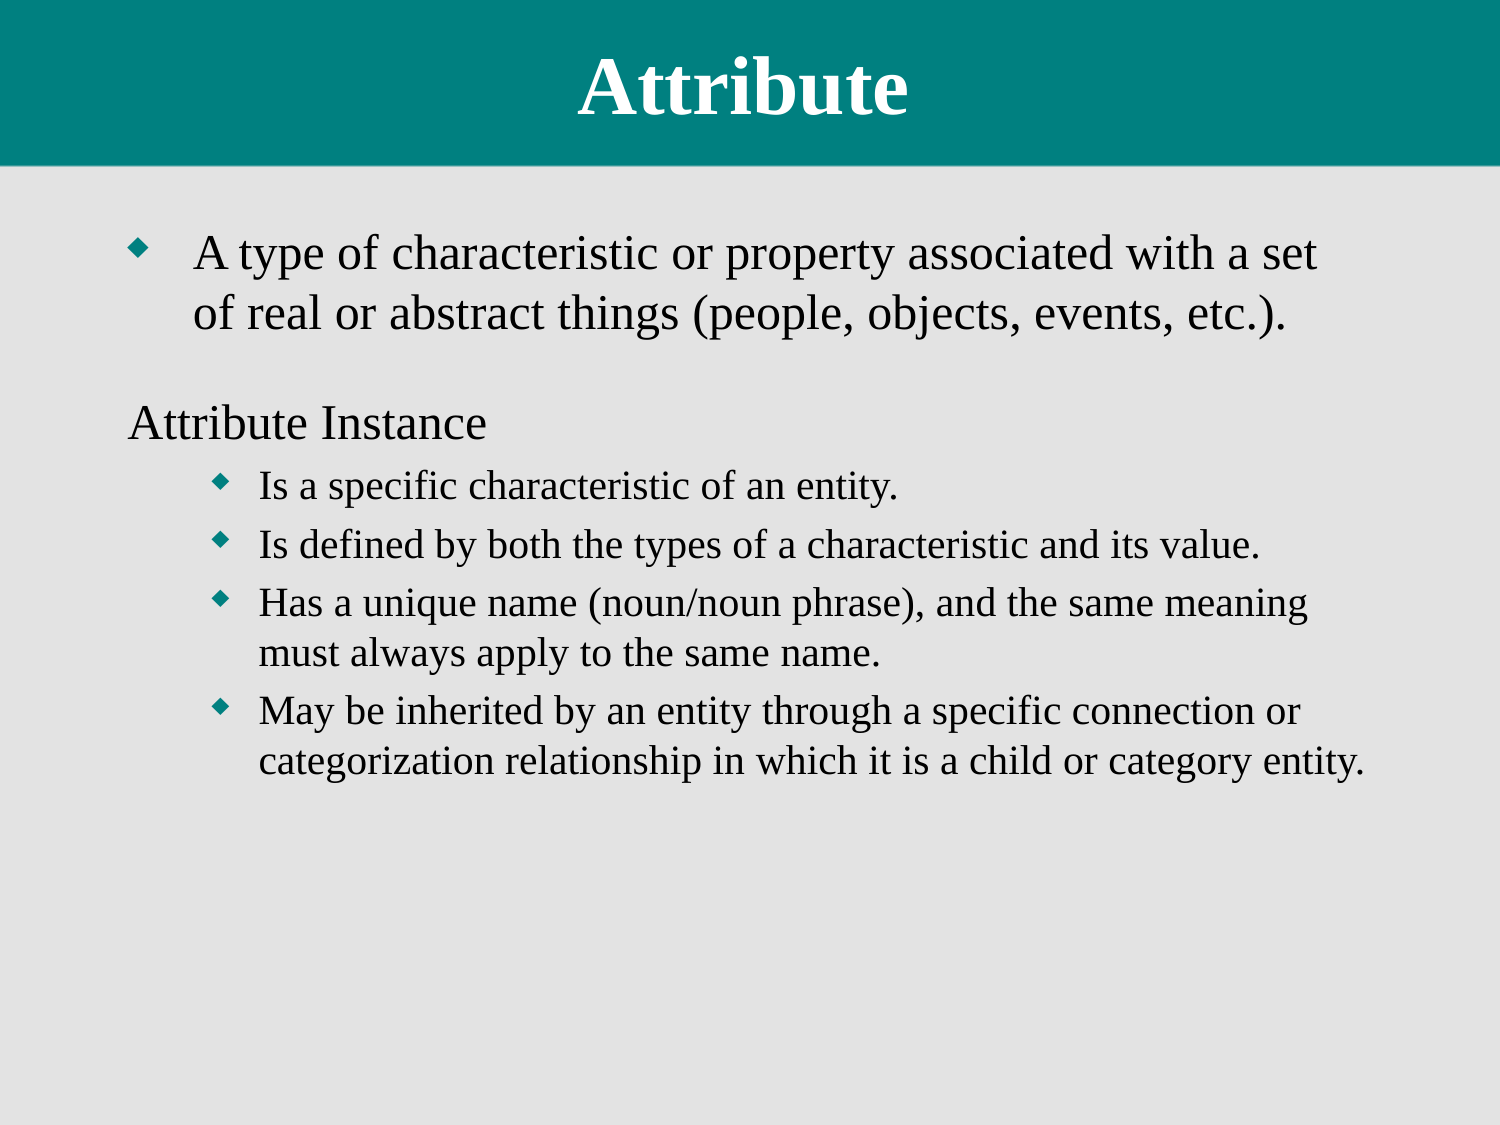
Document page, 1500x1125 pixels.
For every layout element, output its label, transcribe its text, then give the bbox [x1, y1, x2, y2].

picture [0, 0, 1500, 1125]
title Attribute [0, 23, 1488, 140]
list A type of characteristic or property associated with a set of real or abstract things (people, objects, events, etc.). Attribute Instance Is a specific characteristic of an entity. Is defined by both the types of a characteristic and its value. Has a unique name (noun/noun phrase), and the same meaning must always apply to the same name. May be inherited by an entity through a specific connection or categorization relationship in which it is a child or category entity. [111, 211, 1388, 807]
